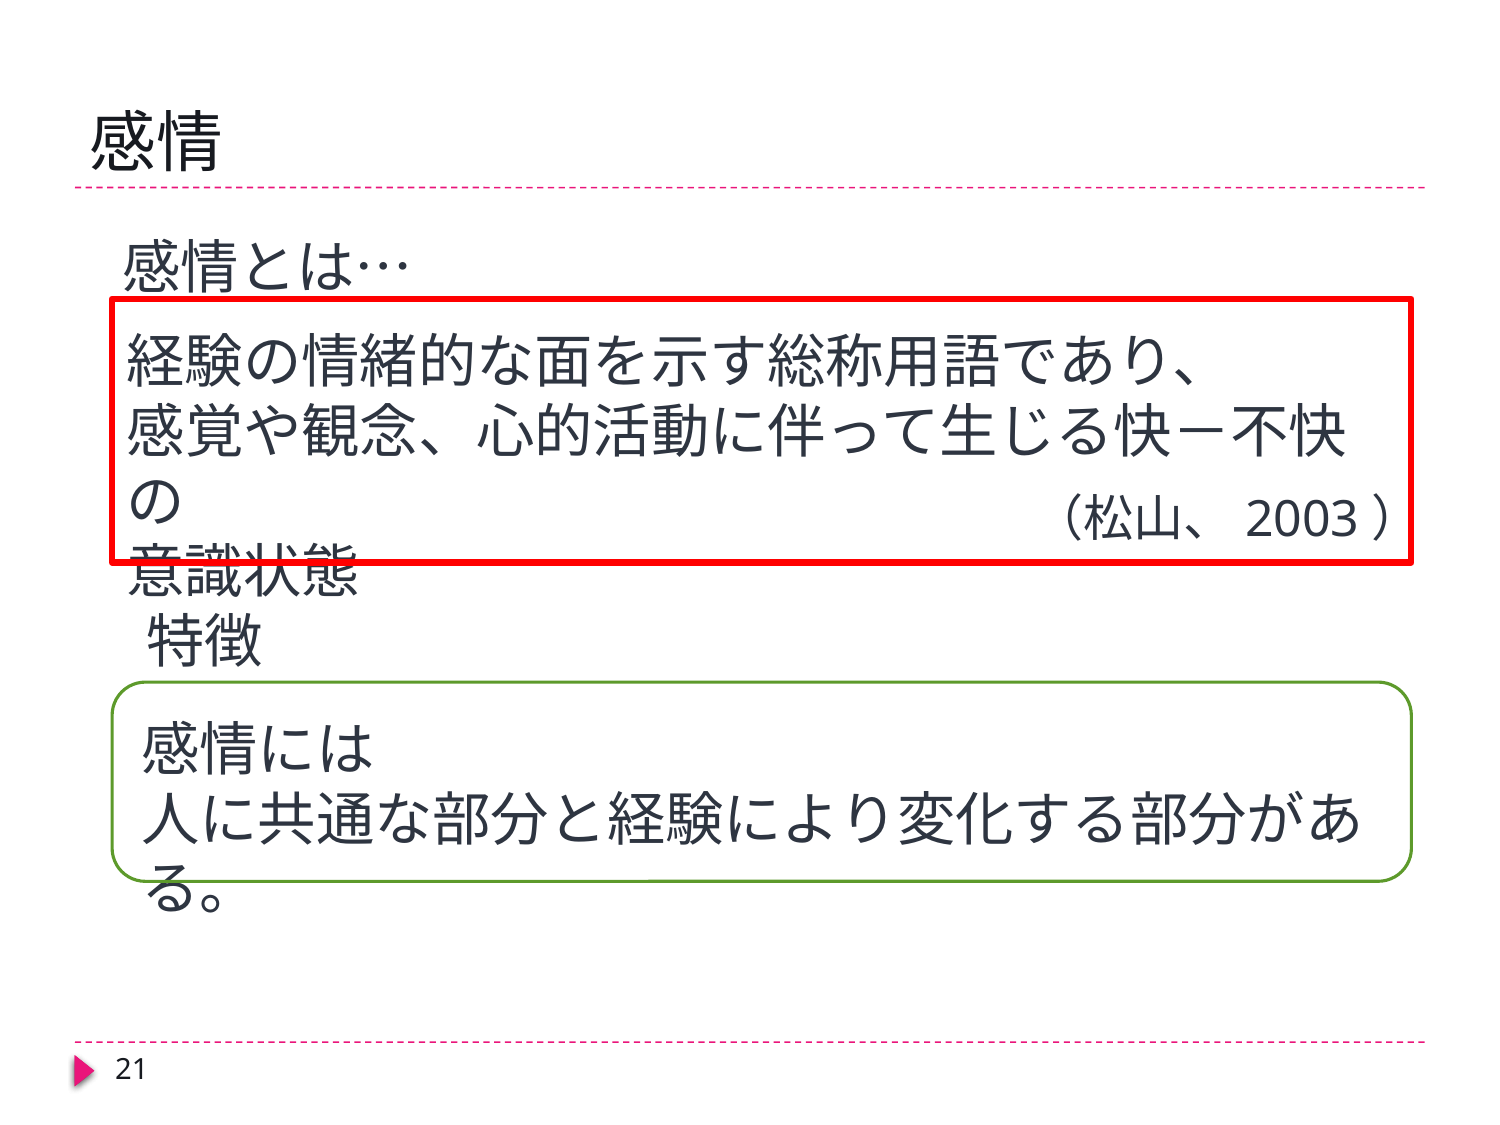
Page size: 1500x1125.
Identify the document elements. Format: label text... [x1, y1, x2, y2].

text_box 経験の情緒的な面を示す総称用語であり、 感覚や観念、心的活動に伴って生じる快－不快の 意識状態 [112, 564, 1388, 612]
text_box 特徴 [131, 596, 278, 682]
text_box （松山、2003） [1018, 478, 1436, 554]
text_box [110, 680, 1413, 883]
slide_number 21 [100, 1042, 426, 1103]
text_box 感情には 人に共通な部分と経験により変化する部分がある。 [126, 874, 1403, 929]
text_box [111, 297, 1413, 564]
title 感情 [75, 37, 1425, 188]
text_box 感情とは… [107, 223, 429, 308]
